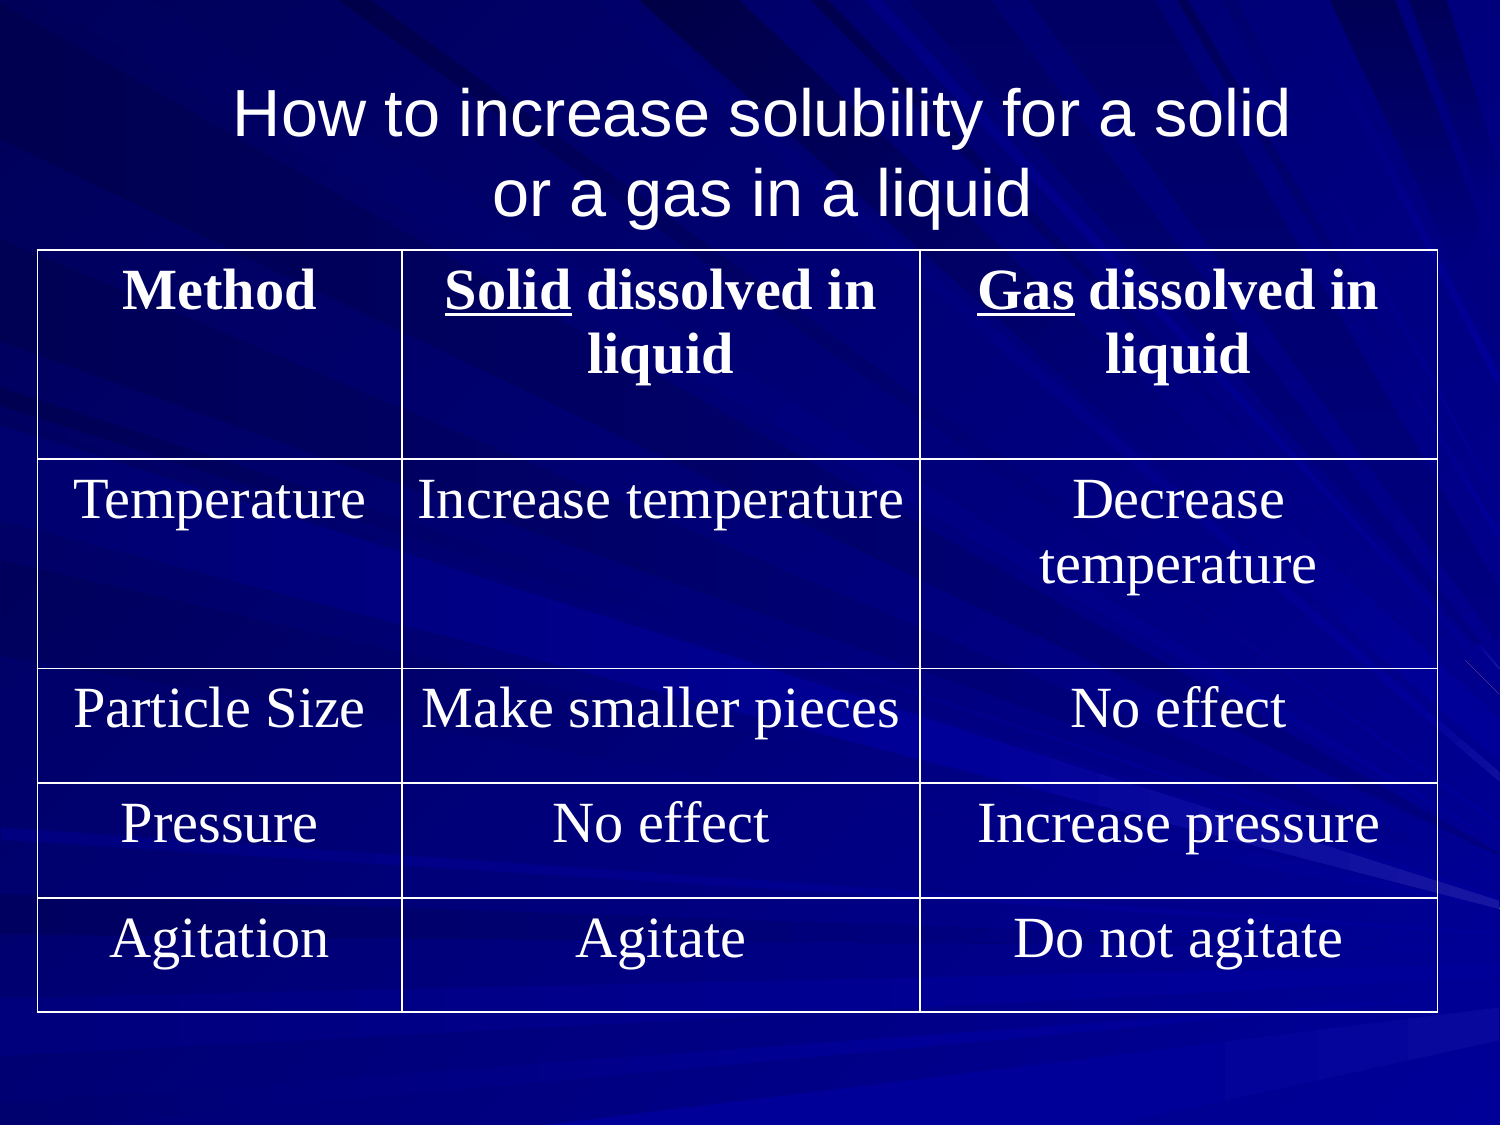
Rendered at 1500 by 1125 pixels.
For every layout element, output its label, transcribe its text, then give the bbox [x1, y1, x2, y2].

table_cell Decrease temperature [921, 460, 1437, 668]
table_cell No effect [921, 669, 1437, 782]
table_cell Agitate [403, 899, 919, 1011]
table_cell Increase pressure [921, 784, 1437, 897]
table_cell Agitation [38, 899, 401, 1011]
table_header Solid dissolved in liquid [403, 251, 919, 458]
table_header Method [38, 251, 401, 458]
table_header Gas dissolved in liquid [921, 251, 1437, 458]
table_cell Make smaller pieces [403, 669, 919, 782]
table_cell Do not agitate [921, 899, 1437, 1011]
table_cell No effect [403, 784, 919, 897]
table_cell Increase temperature [403, 460, 919, 668]
table_cell Particle Size [38, 669, 401, 782]
table_cell Pressure [38, 784, 401, 897]
table_cell Temperature [38, 460, 401, 668]
text_box How to increase solubility for a solid or a gas in a liquid [199, 62, 1325, 238]
